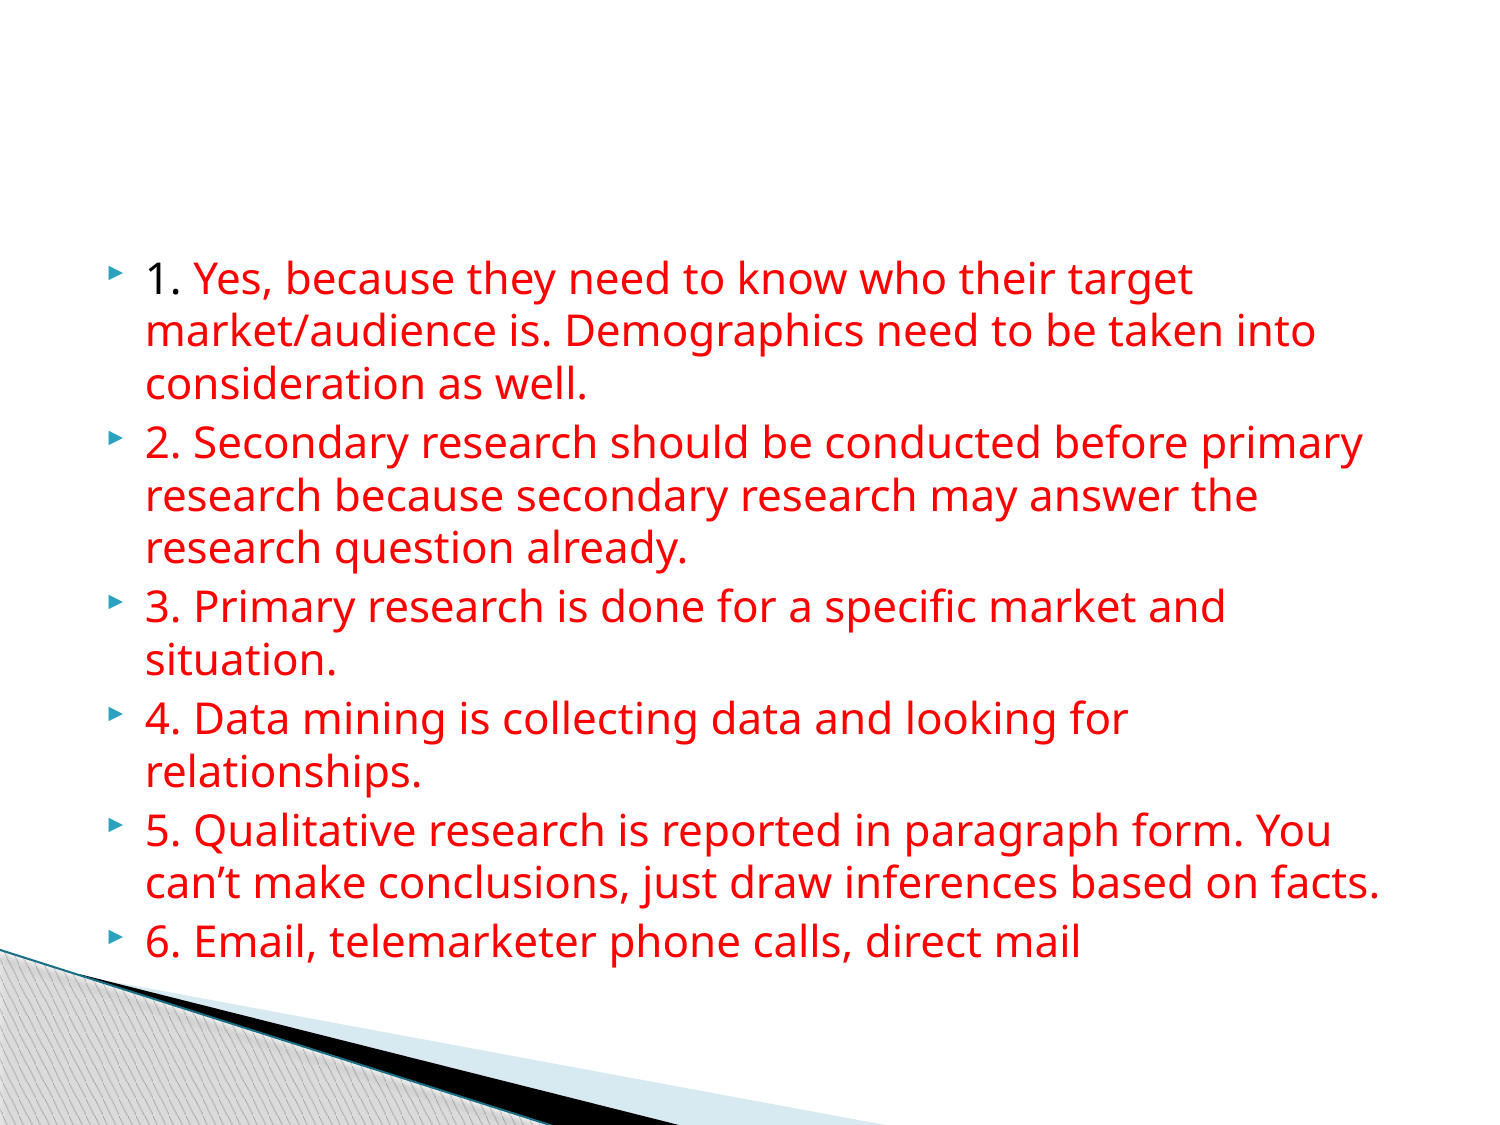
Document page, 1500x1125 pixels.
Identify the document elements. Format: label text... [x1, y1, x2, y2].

list 1. Yes, because they need to know who their target market/audience is. Demographics need to be taken into consideration as well. 2. Secondary research should be conducted before primary research because secondary research may answer the research question already. 3. Primary research is done for a specific market and situation. 4. Data mining is collecting data and looking for relationships. 5. Qualitative research is reported in paragraph form. You can’t make conclusions, just draw inferences based on facts. 6. Email, telemarketer phone calls, direct mail [75, 243, 1425, 986]
